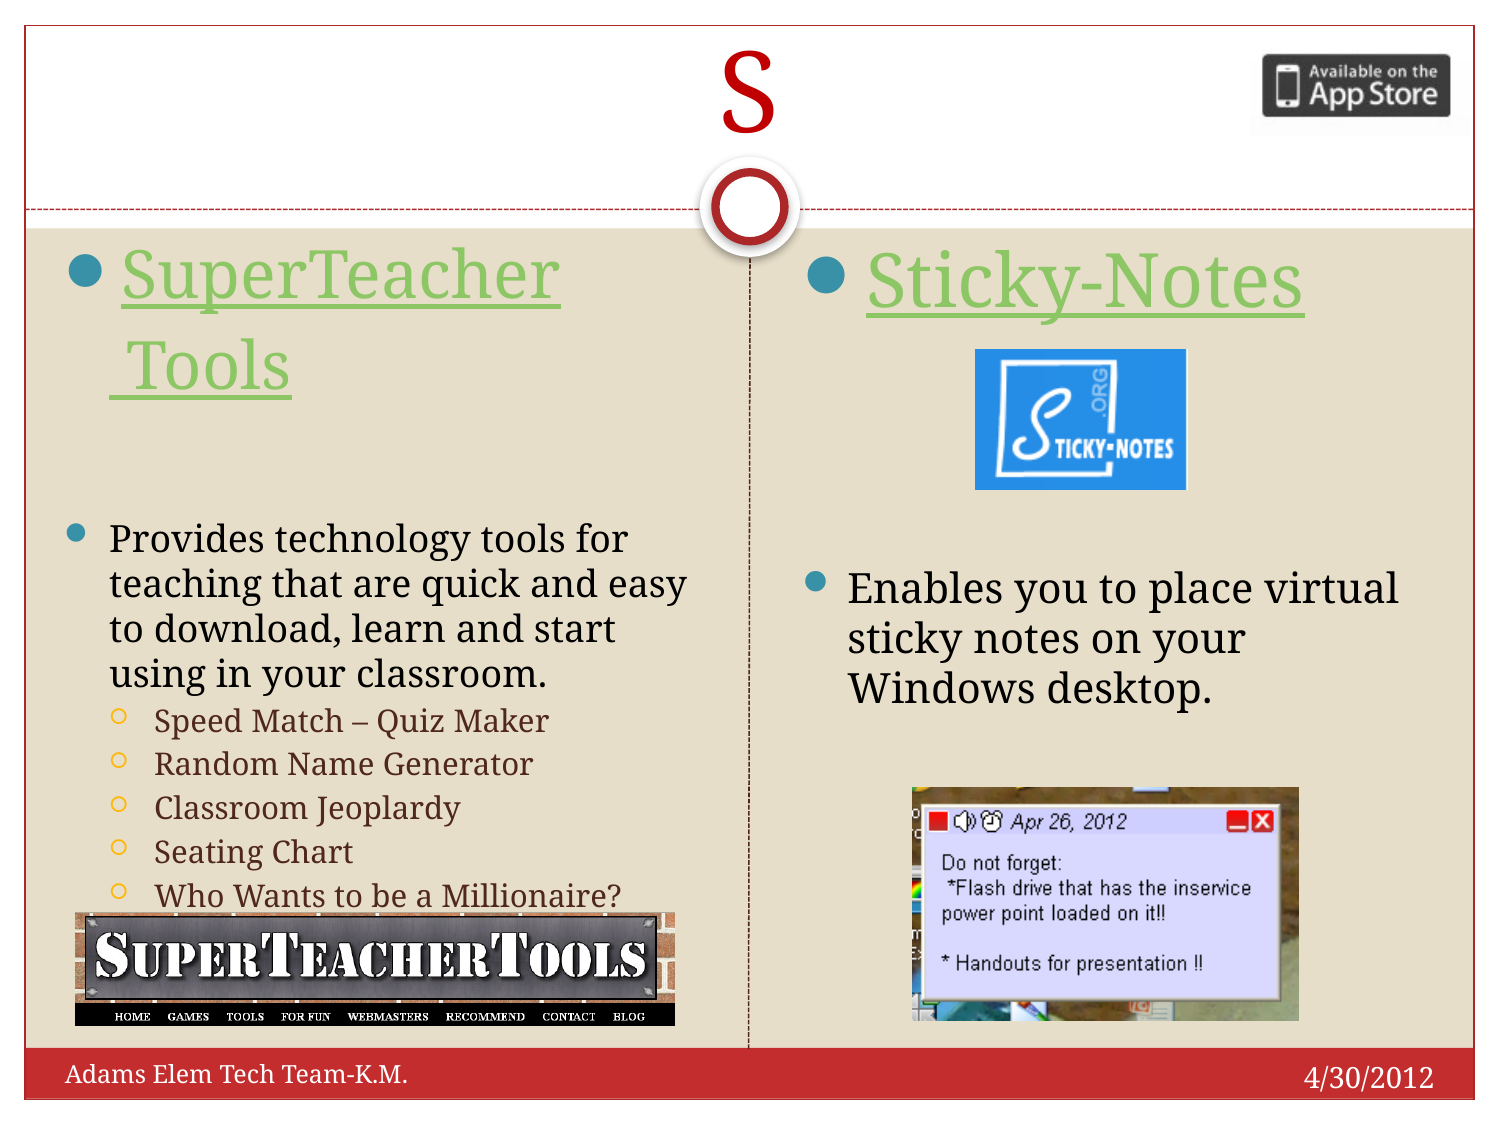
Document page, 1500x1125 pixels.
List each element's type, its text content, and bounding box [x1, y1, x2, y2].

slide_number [950, 1051, 1450, 1112]
footer Adams Elem Tech Team-K.M. [50, 1051, 638, 1112]
title S [49, 37, 1450, 162]
picture [974, 349, 1188, 491]
picture [1249, 37, 1471, 137]
picture [912, 787, 1299, 1021]
list SuperTeacher Tools Provides technology tools for teaching that are quick and easy to download, learn and start using in your classroom. Speed Match – Quiz Maker Random Name Generator Classroom Jeoplardy Seating Chart Who Wants to be a Millionaire? E Book Hitch and much more. [49, 224, 712, 993]
list Sticky-Notes Enables you to place virtual sticky notes on your Windows desktop. [787, 224, 1450, 993]
picture [74, 912, 676, 1026]
